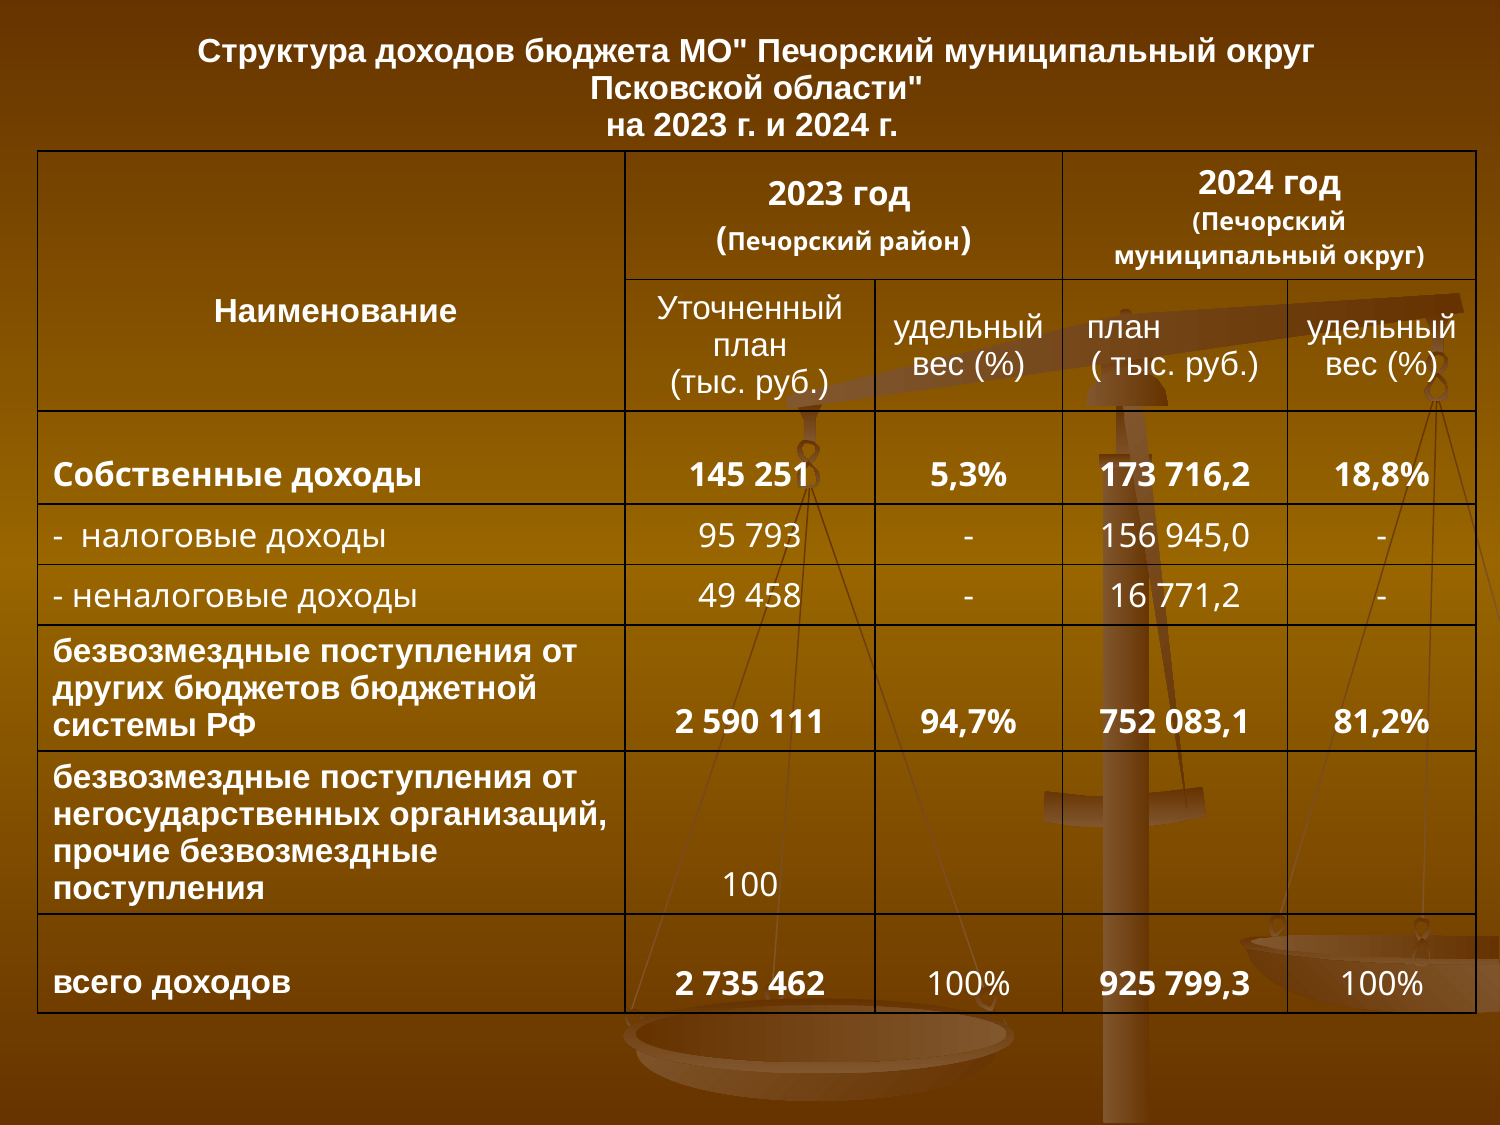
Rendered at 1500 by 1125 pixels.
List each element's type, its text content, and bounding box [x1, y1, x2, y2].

table_cell 5,3% [876, 412, 1062, 503]
table_cell 156 945,0 [1063, 505, 1287, 564]
table_header Структура доходов бюджета МО" Печорский муниципальный округ Псковской области" на 2023 г. и 2024 г. [38, 25, 1476, 150]
table_cell удельный вес (%) [1288, 280, 1475, 410]
table_cell 18,8% [1288, 412, 1475, 503]
table_cell - [1288, 565, 1475, 624]
table_cell 2 590 111 [626, 626, 874, 750]
table_cell план ( тыс. руб.) [1063, 280, 1287, 410]
table_cell - налоговые доходы [38, 505, 624, 564]
table_cell 100 [626, 752, 874, 913]
table_cell Наименование [38, 152, 624, 410]
table_cell всего доходов [38, 915, 624, 1012]
table_cell 95 793 [626, 505, 874, 564]
table_cell 81,2% [1288, 626, 1475, 750]
table_cell [1288, 752, 1475, 913]
table_cell 94,7% [876, 626, 1062, 750]
table_cell 2023 год (Печорский район) [626, 152, 1062, 279]
table_cell 145 251 [626, 412, 874, 503]
table_cell - [876, 565, 1062, 624]
table_cell [876, 752, 1062, 913]
table_cell 16 771,2 [1063, 565, 1287, 624]
table_cell 752 083,1 [1063, 626, 1287, 750]
table_cell 100% [876, 915, 1062, 1012]
table_cell 2024 год (Печорский муниципальный округ) [1063, 152, 1475, 279]
table_cell - [1288, 505, 1475, 564]
table_cell безвозмездные поступления от других бюджетов бюджетной системы РФ [38, 626, 624, 750]
table_cell 2 735 462 [626, 915, 874, 1012]
table_cell 173 716,2 [1063, 412, 1287, 503]
table_cell удельный вес (%) [876, 280, 1062, 410]
table_cell [1063, 752, 1287, 913]
table_cell 925 799,3 [1063, 915, 1287, 1012]
table_cell - неналоговые доходы [38, 565, 624, 624]
table_cell безвозмездные поступления от негосударственных организаций, прочие безвозмездные поступления [38, 752, 624, 913]
table_cell Собственные доходы [38, 412, 624, 503]
table_cell - [876, 505, 1062, 564]
table_cell 100% [1288, 915, 1475, 1012]
table_cell Уточненный план (тыс. руб.) [626, 280, 874, 410]
table_cell 49 458 [626, 565, 874, 624]
